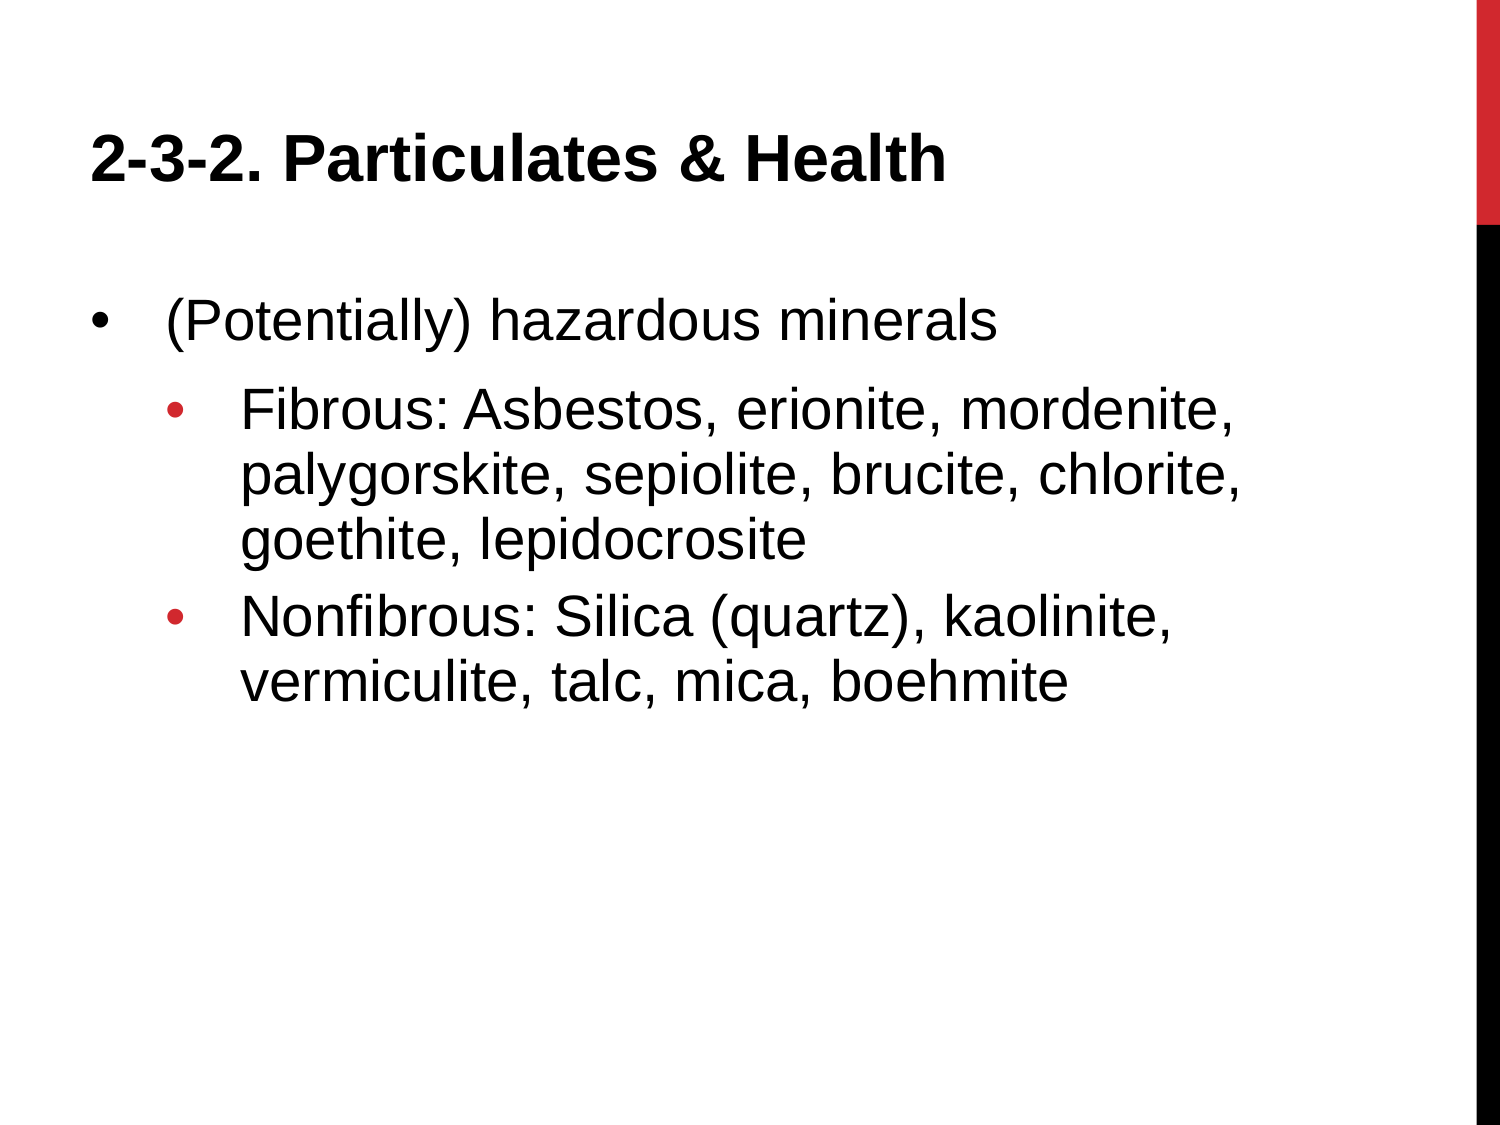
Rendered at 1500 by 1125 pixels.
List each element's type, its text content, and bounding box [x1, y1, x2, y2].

list 2-3-2. Particulates & Health (Potentially) hazardous minerals Fibrous: Asbestos, erionite, mordenite, palygorskite, sepiolite, brucite, chlorite, goethite, lepidocrosite Nonfibrous: Silica (quartz), kaolinite, vermiculite, talc, mica, boehmite [75, 113, 1325, 1005]
